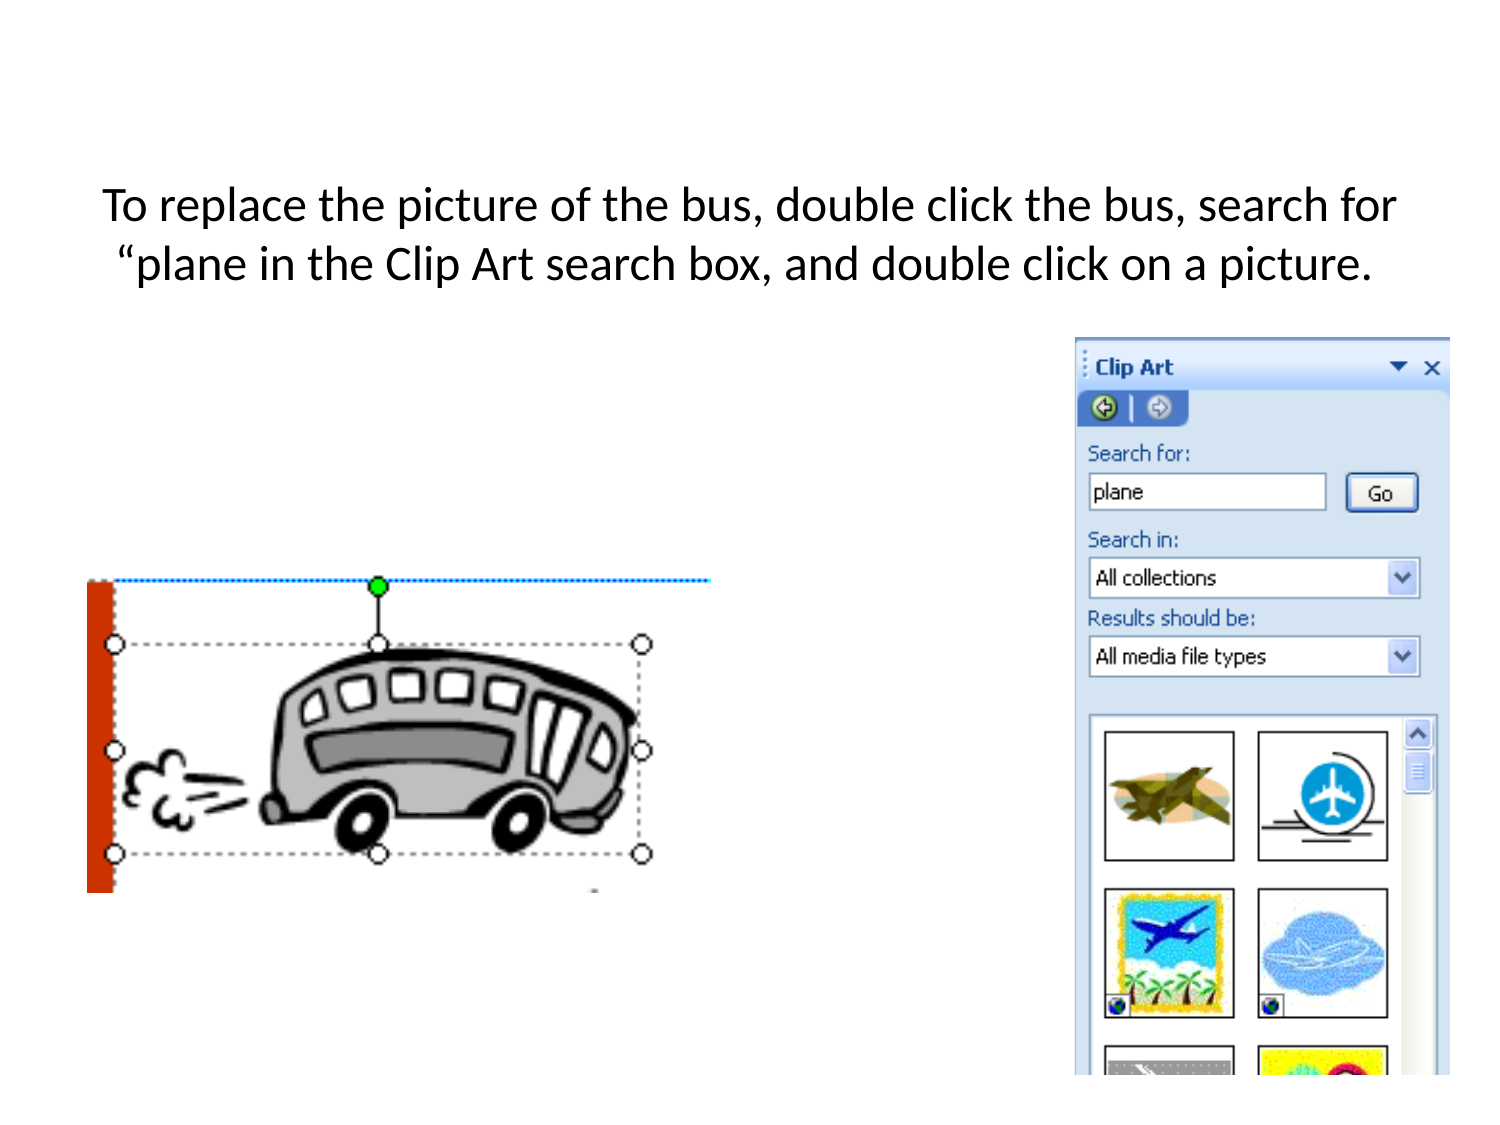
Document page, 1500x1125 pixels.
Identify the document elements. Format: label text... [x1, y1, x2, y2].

title To replace the picture of the bus, double click the bus, search for “plane in the Clip Art search box, and double click on a picture. [75, 137, 1425, 325]
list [87, 574, 711, 893]
picture [1074, 337, 1451, 1076]
